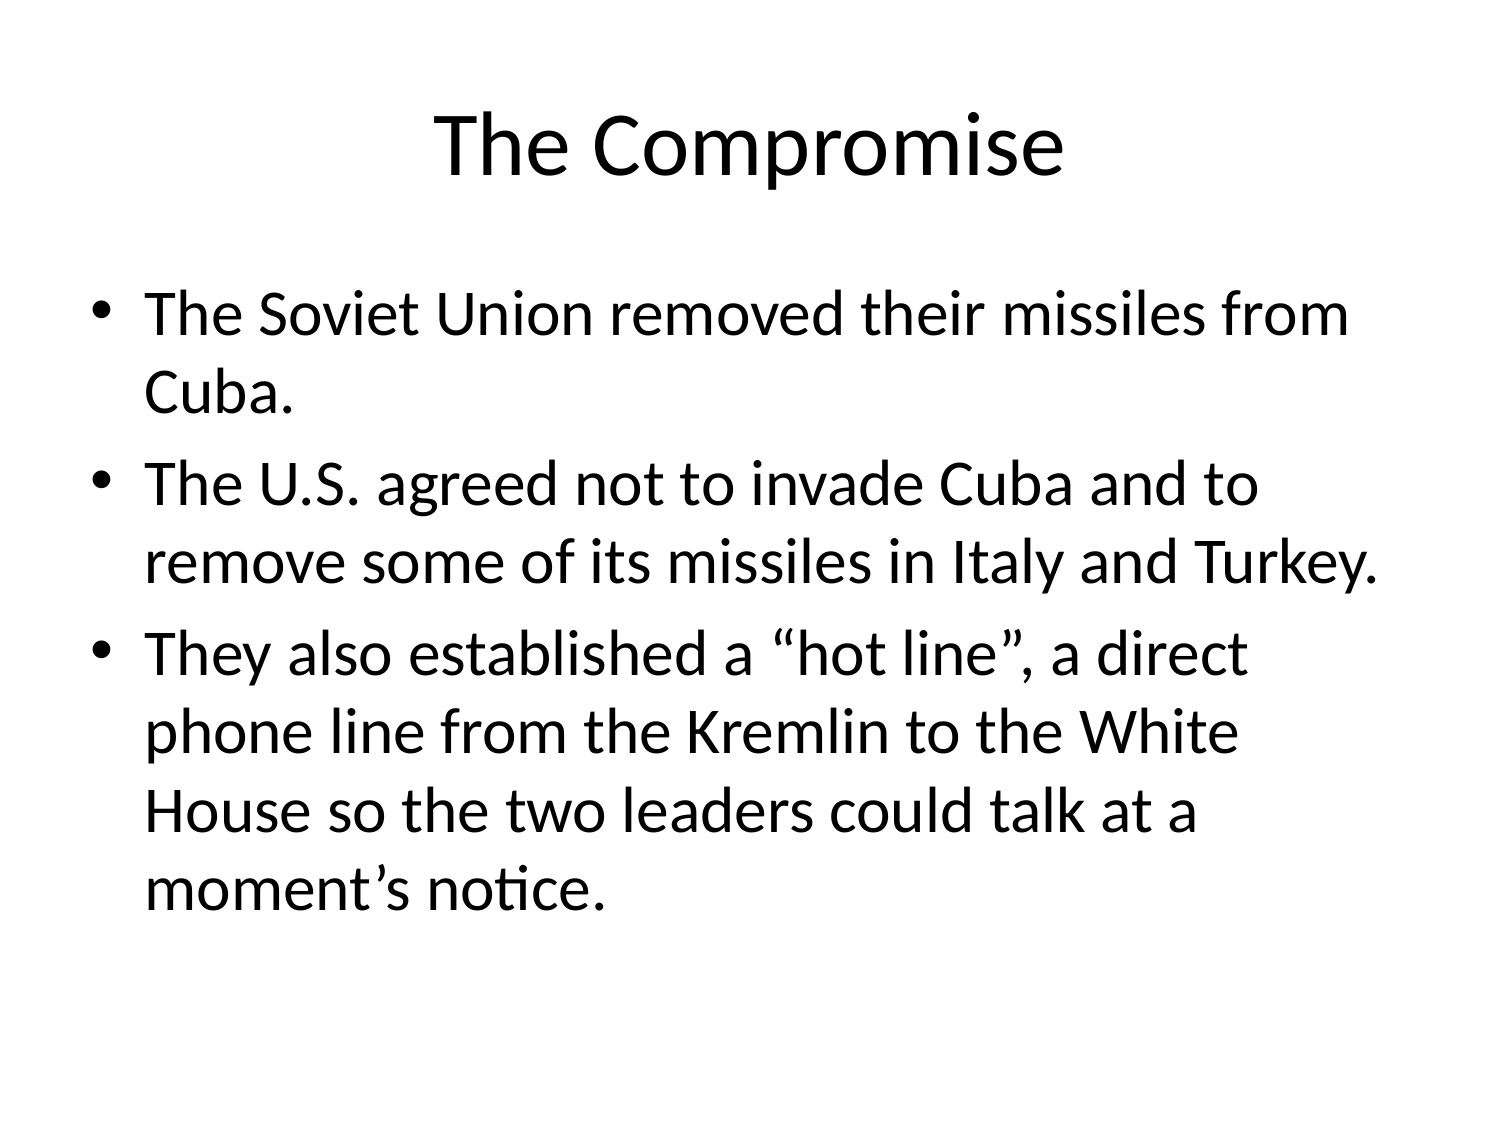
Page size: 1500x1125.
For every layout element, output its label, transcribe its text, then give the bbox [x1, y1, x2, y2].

list The Soviet Union removed their missiles from Cuba. The U.S. agreed not to invade Cuba and to remove some of its missiles in Italy and Turkey. They also established a “hot line”, a direct phone line from the Kremlin to the White House so the two leaders could talk at a moment’s notice. [75, 262, 1425, 1005]
title The Compromise [75, 45, 1425, 233]
